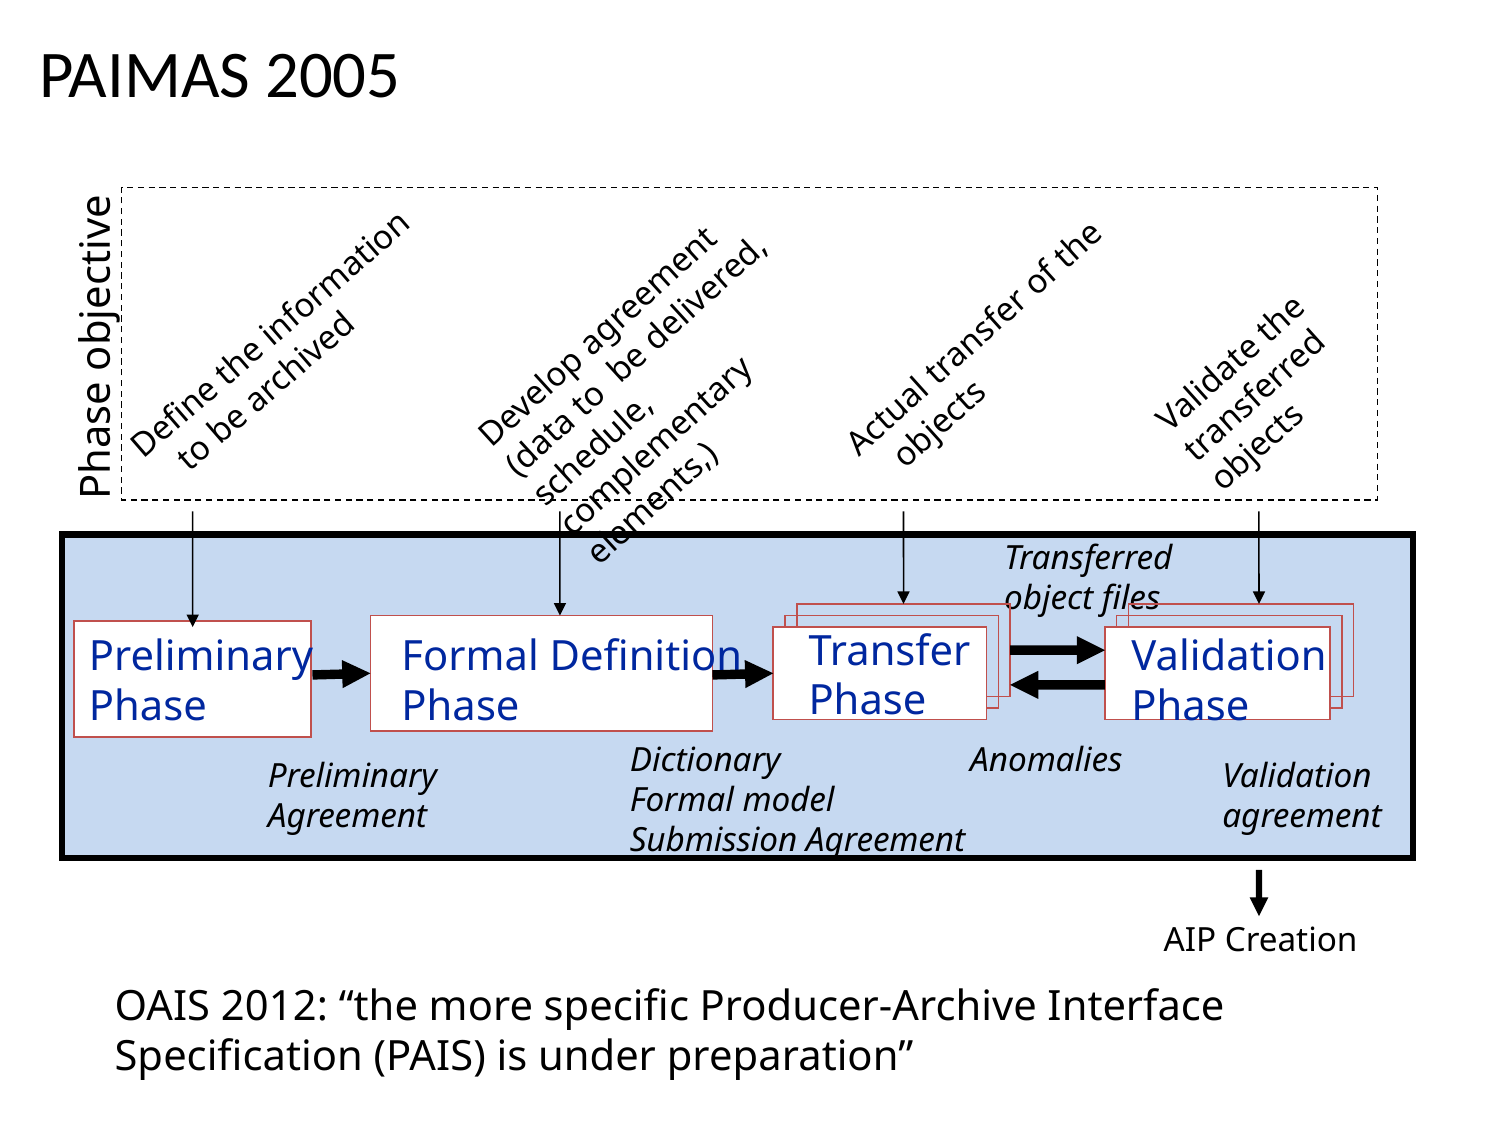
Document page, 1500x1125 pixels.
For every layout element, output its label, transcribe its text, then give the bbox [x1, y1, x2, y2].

text_box OAIS 2012: “the more specific Producer-Archive Interface Specification (PAIS) is under preparation” [99, 971, 1450, 1087]
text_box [59, 187, 1422, 963]
text_box PAIMAS 2005 [24, 24, 1300, 88]
